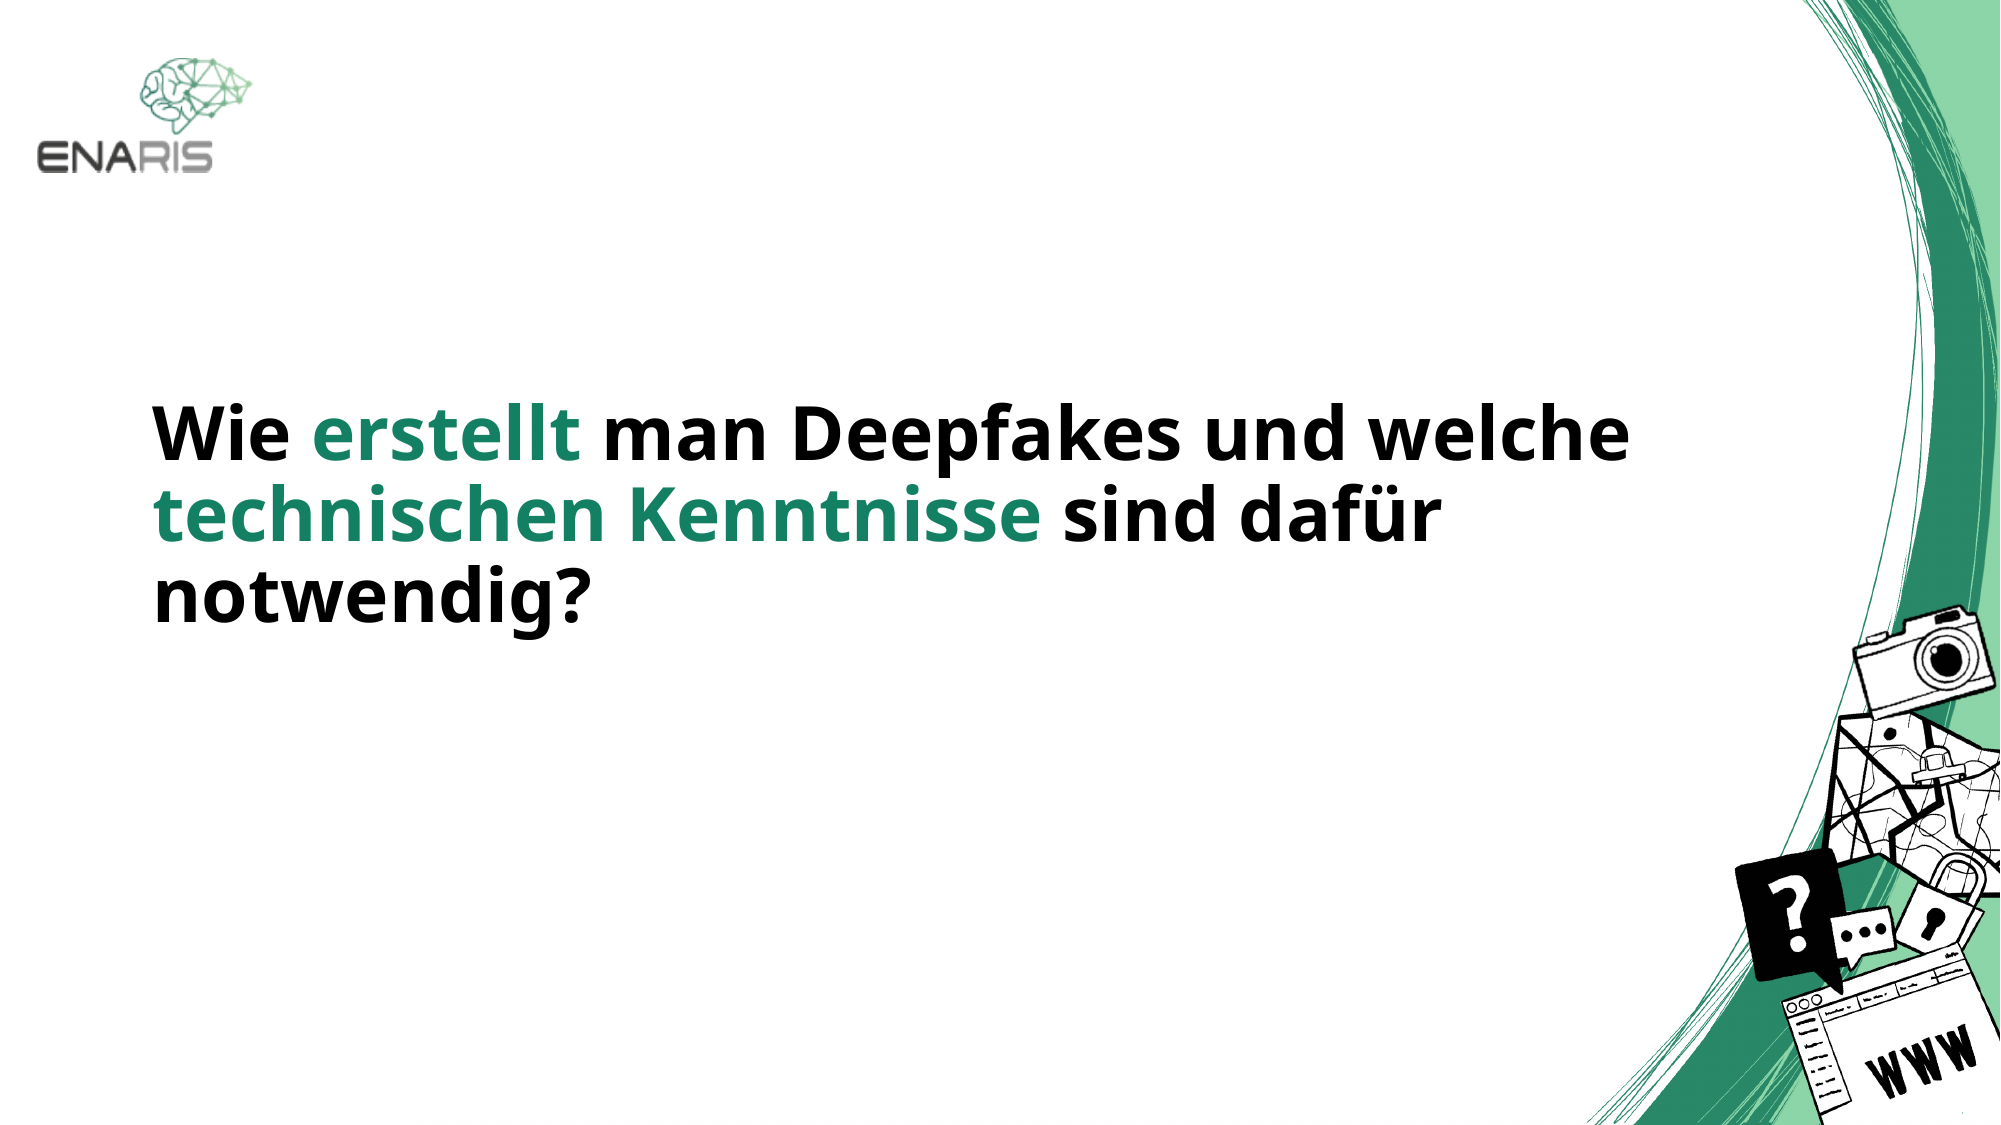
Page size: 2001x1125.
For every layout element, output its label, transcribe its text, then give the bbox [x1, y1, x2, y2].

picture [37, 58, 254, 173]
title Wie erstellt man Deepfakes und welche technischen Kenntnisse sind dafür notwendig? [137, 373, 1747, 752]
picture [408, 0, 2000, 1125]
